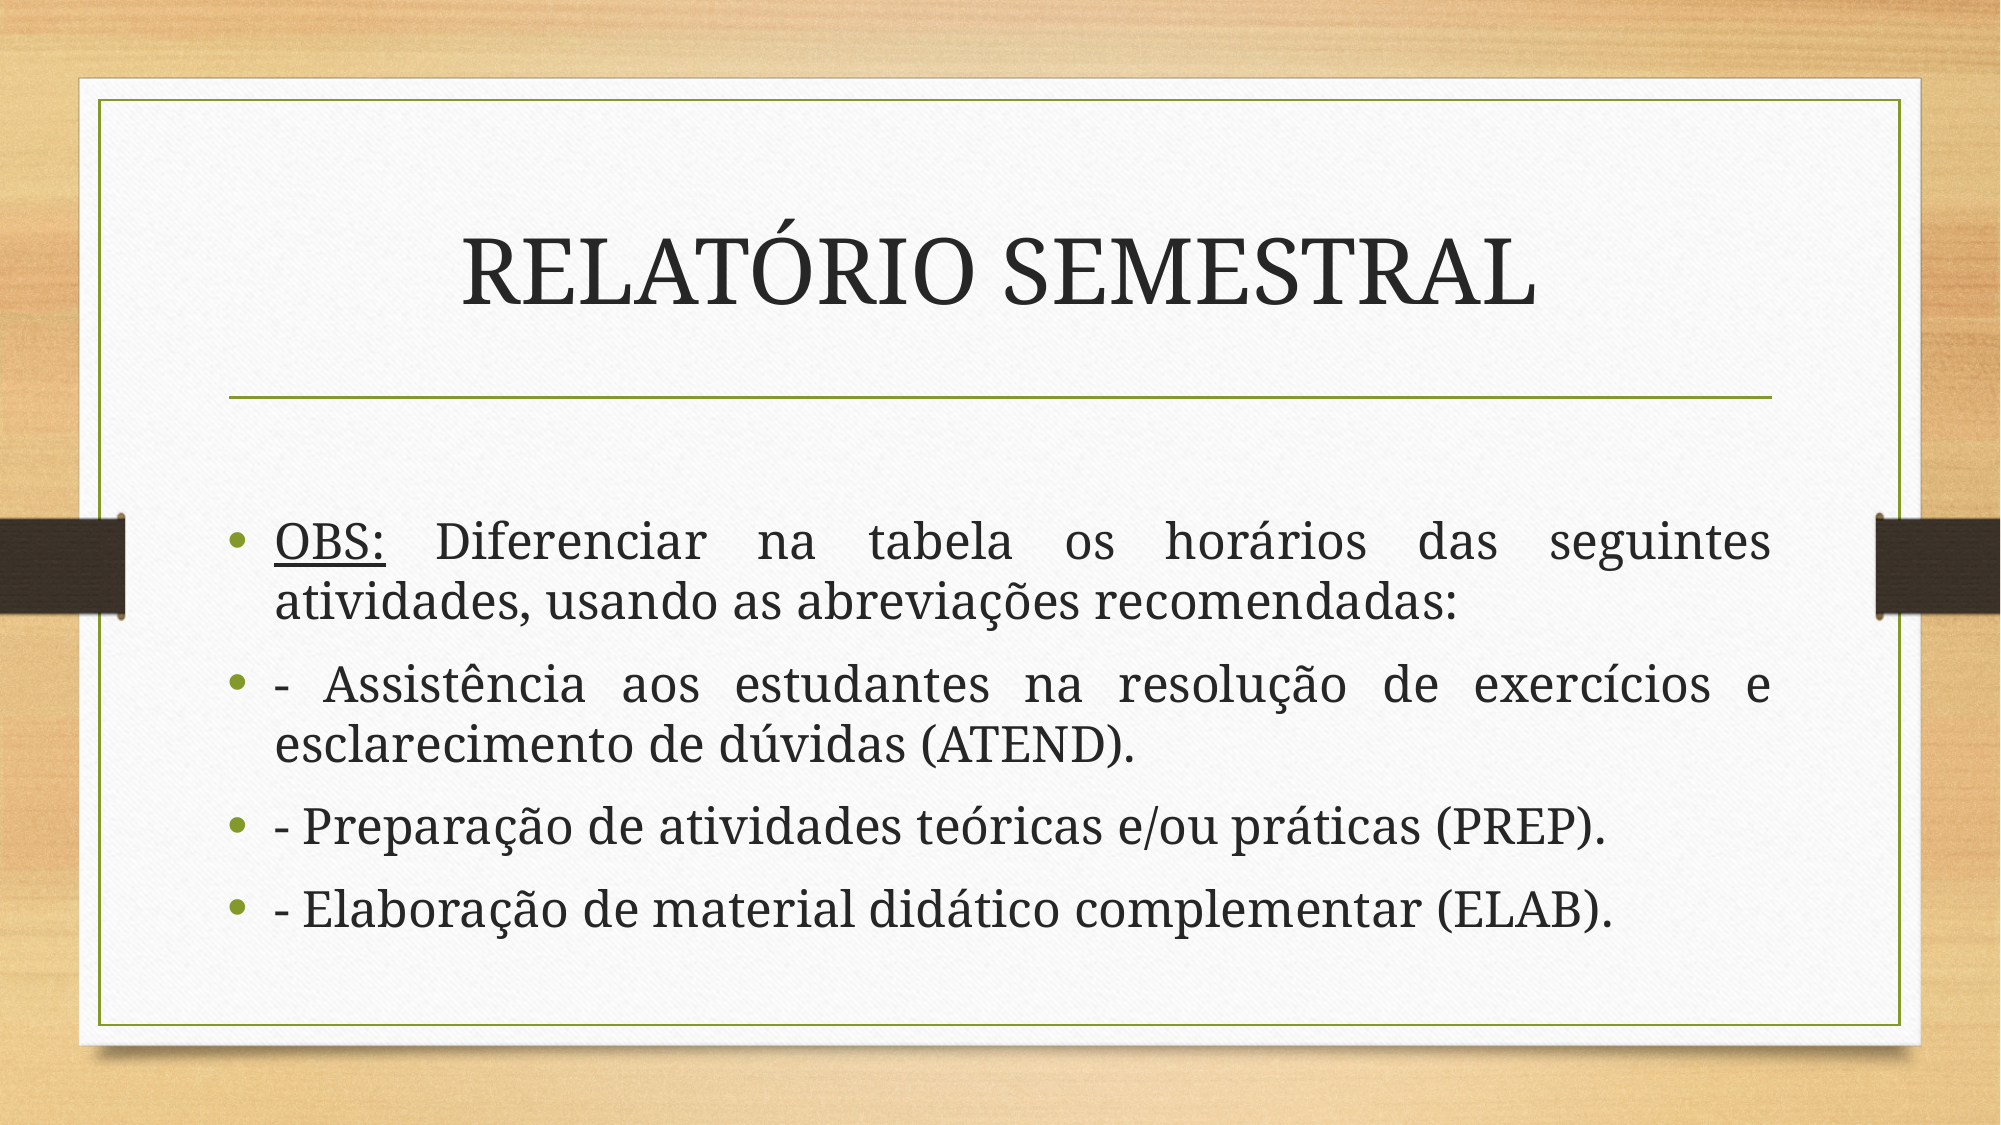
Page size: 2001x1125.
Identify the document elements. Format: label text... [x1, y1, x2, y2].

title RELATÓRIO SEMESTRAL [212, 161, 1788, 375]
picture [0, 0, 2001, 1125]
list OBS: Diferenciar na tabela os horários das seguintes atividades, usando as abreviações recomendadas: - Assistência aos estudantes na resolução de exercícios e esclarecimento de dúvidas (ATEND). - Preparação de atividades teóricas e/ou práticas (PREP). - Elaboração de material didático complementar (ELAB). [212, 419, 1788, 964]
